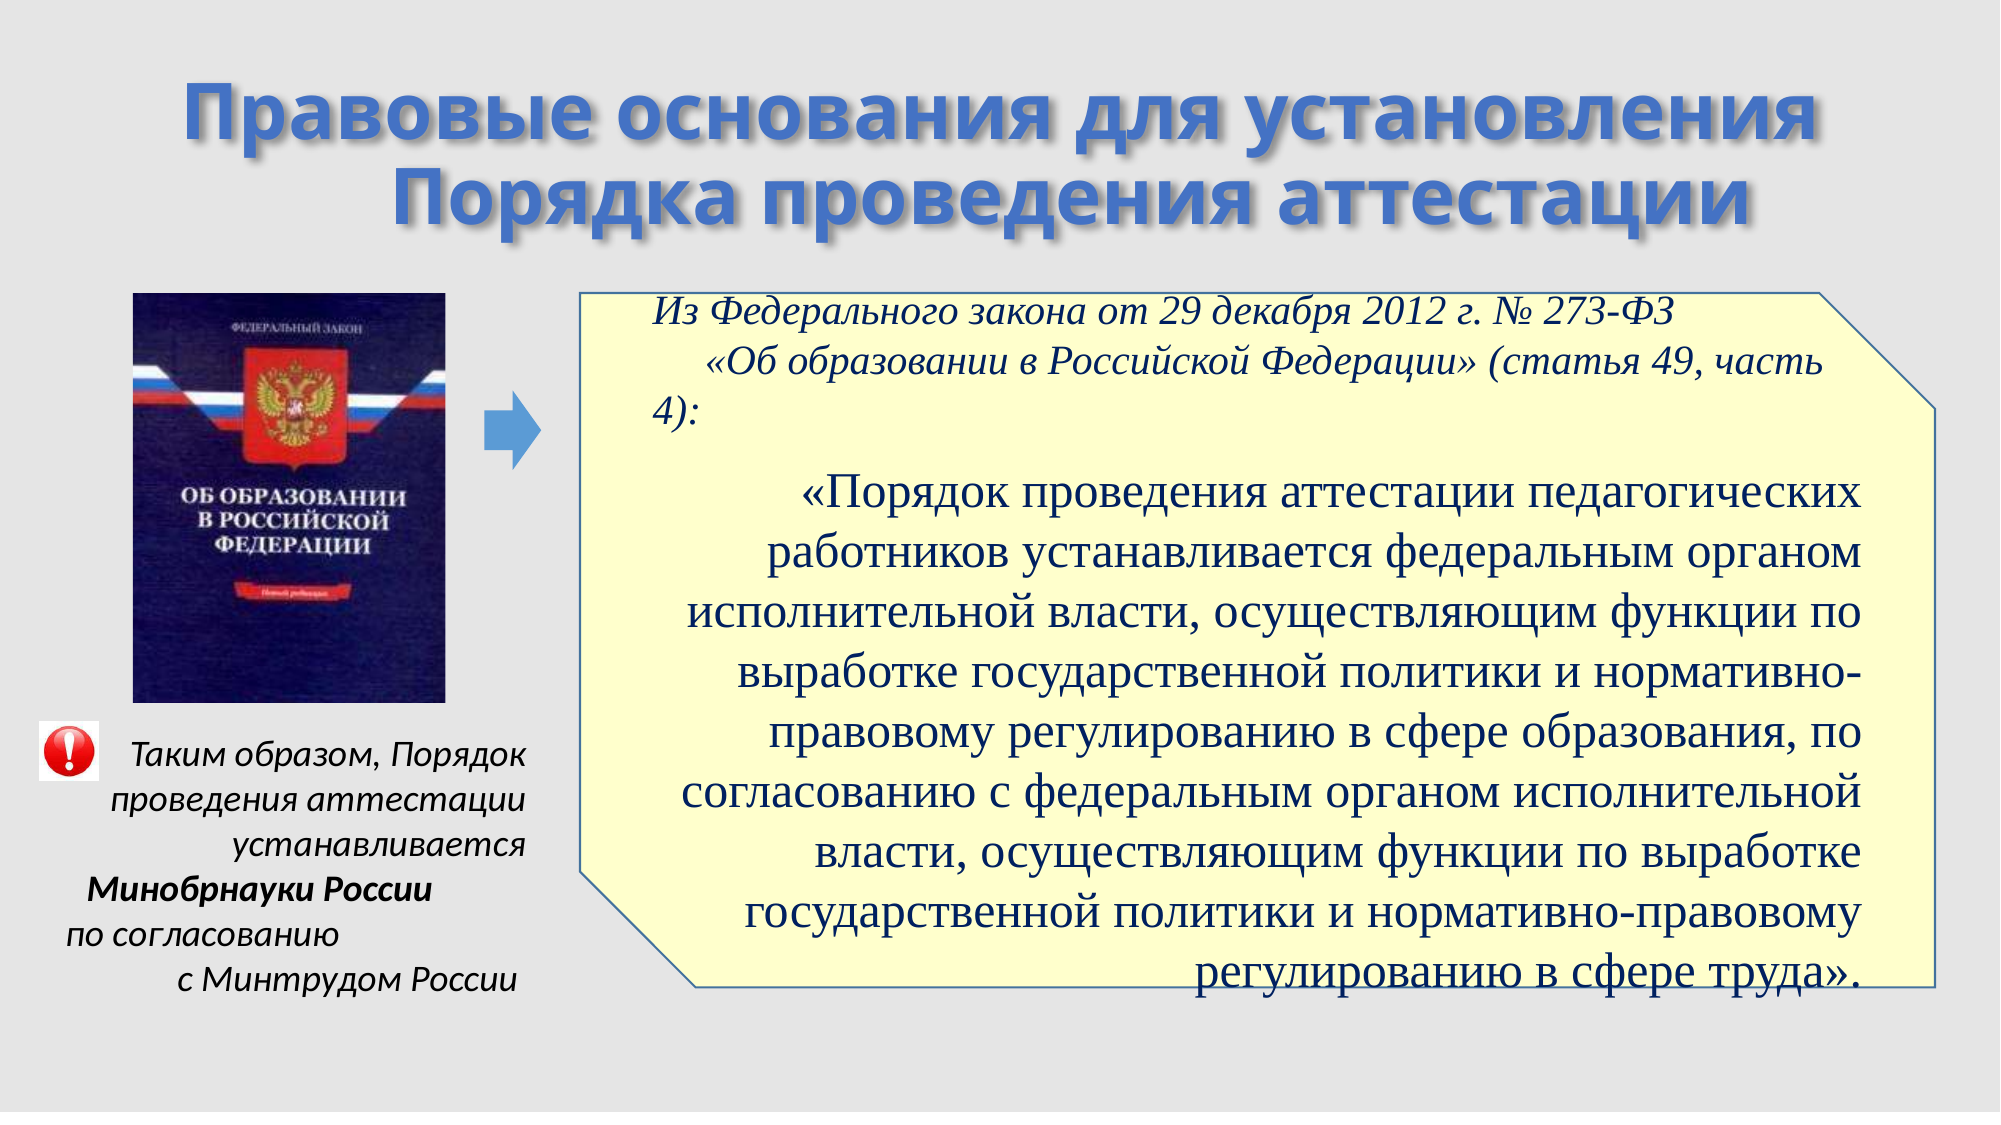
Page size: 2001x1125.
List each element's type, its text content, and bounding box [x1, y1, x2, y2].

text_box [483, 387, 543, 474]
text_box Из Федерального закона от 29 декабря 2012 г. № 273-ФЗ «Об образовании в Российской Федерации» (статья 49, часть 4): «Порядок проведения аттестации педагогических работников устанавливается федеральным органом исполнительной власти, осуществляющим функции по выработке государственной политики и нормативно-правовому регулированию в сфере образования, по согласованию с федеральным органом исполнительной власти, осуществляющим функции по выработке государственной политики и нормативно-правовому регулированию в сфере труда». [578, 291, 1937, 989]
picture [39, 721, 99, 781]
picture [132, 292, 446, 703]
title Правовые основания для установления Порядка проведения аттестации [161, 64, 1840, 275]
text_box Таким образом, Порядок проведения аттестации устанавливается Минобрнауки России по согласованию с Минтрудом России [36, 721, 542, 1007]
text_box [0, 0, 2000, 1112]
